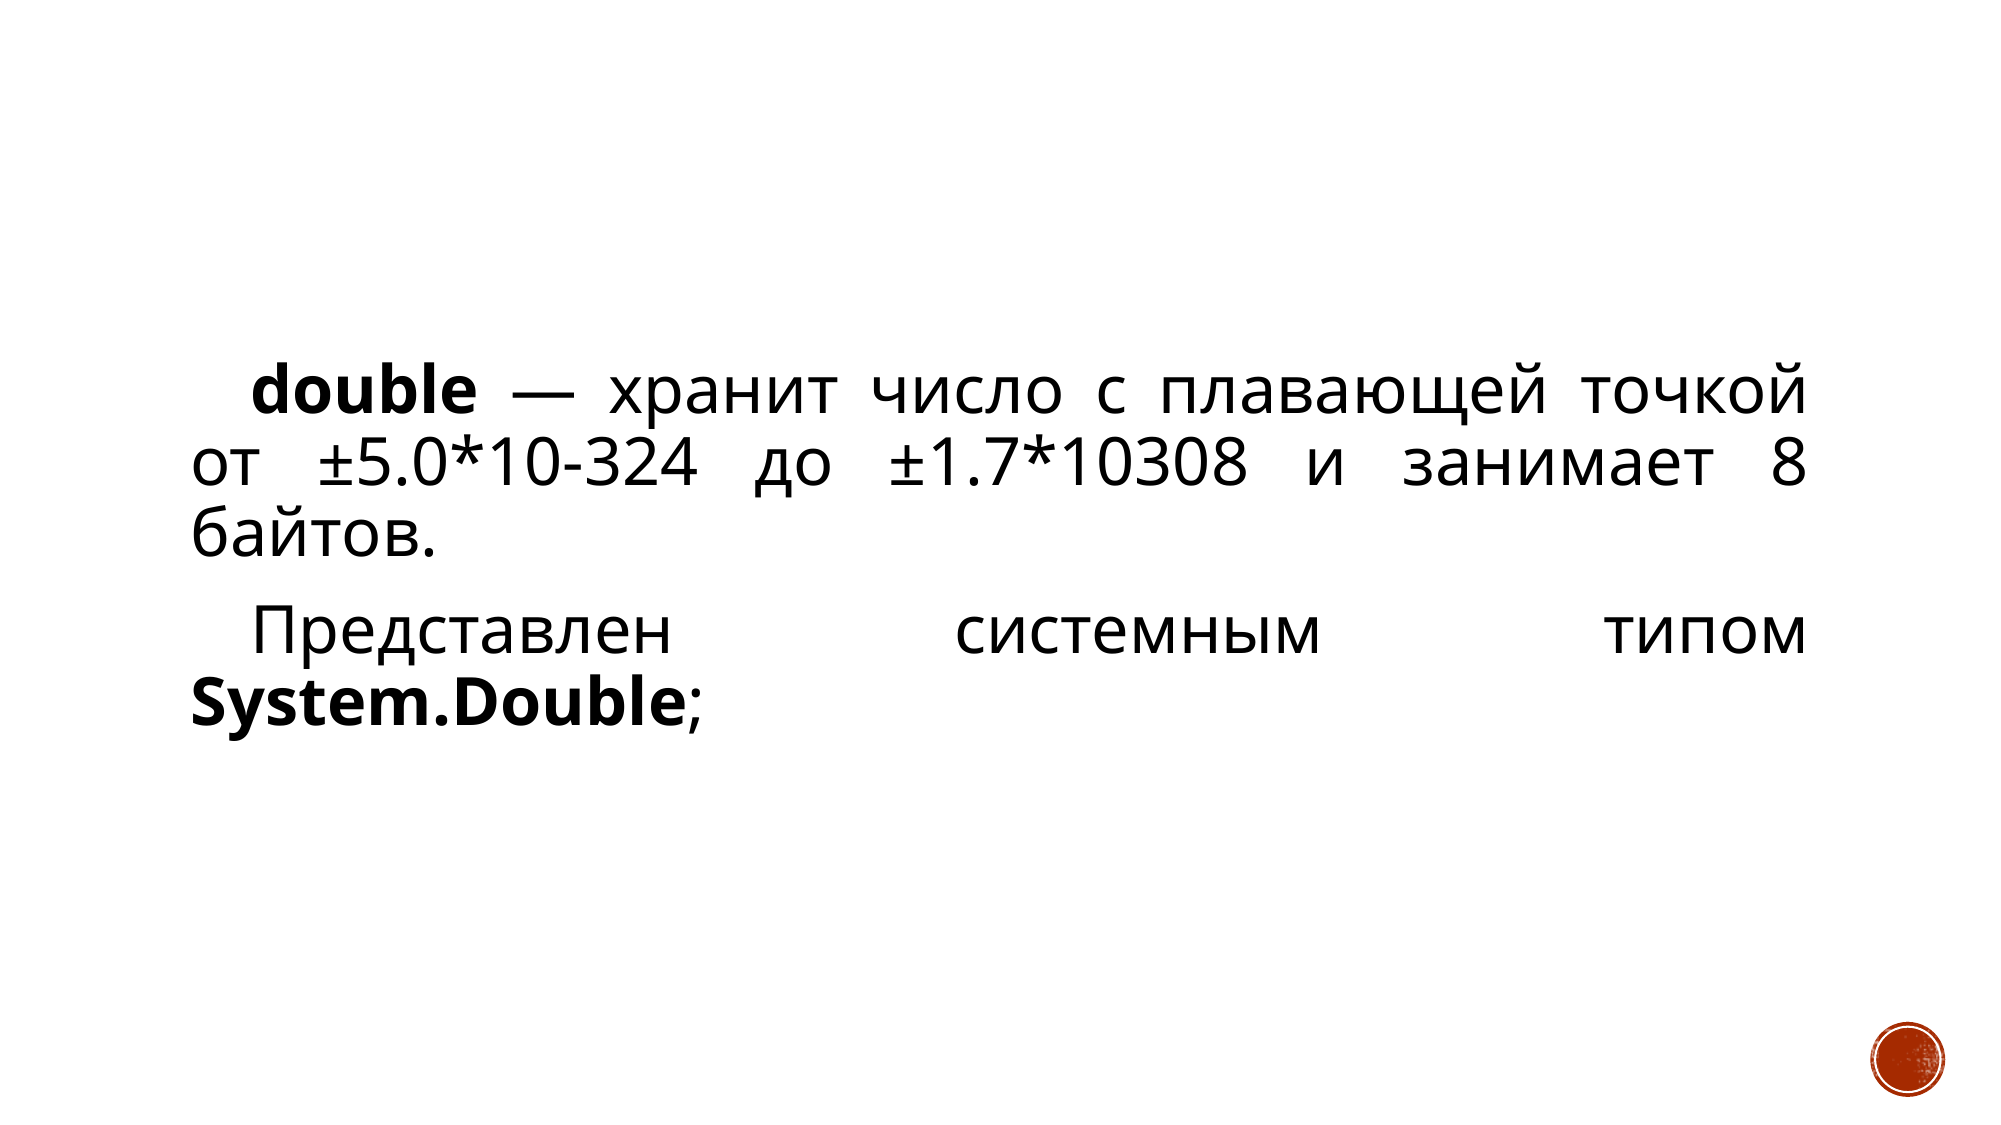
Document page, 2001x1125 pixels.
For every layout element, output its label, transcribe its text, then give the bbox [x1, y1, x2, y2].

list double — хранит число с плавающей точкой от ±5.0*10-324 до ±1.7*10308 и занимает 8 байтов. Представлен системным типом System.Double; [175, 348, 1826, 1013]
